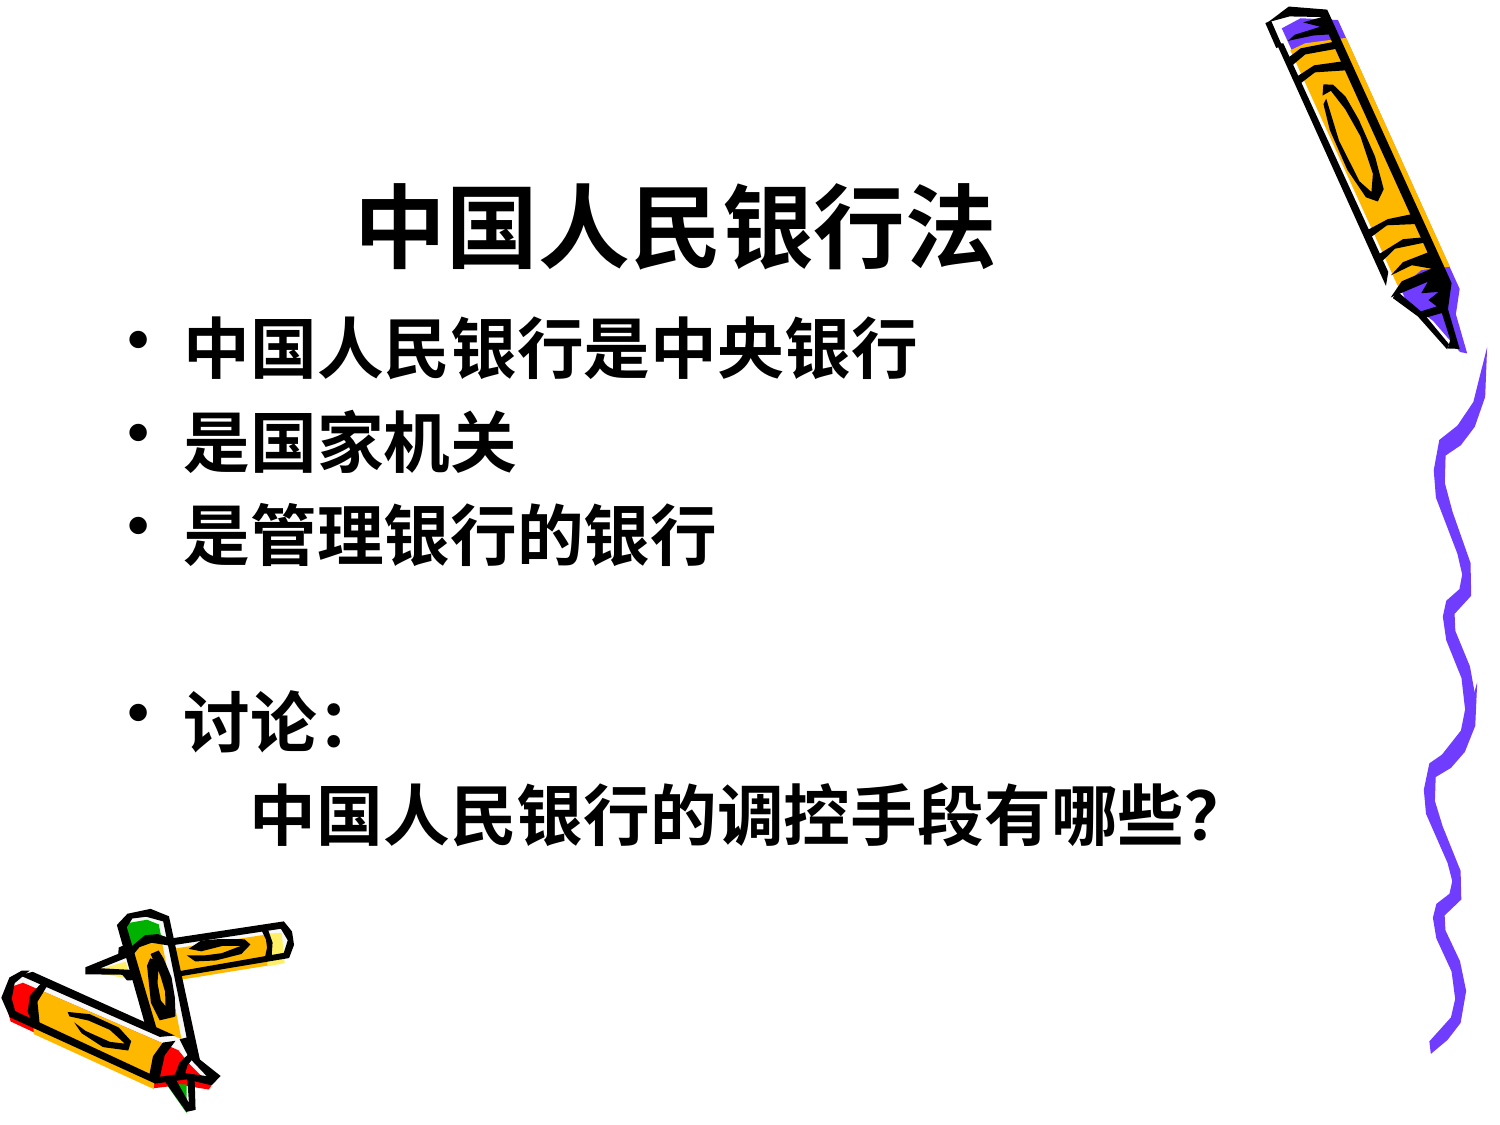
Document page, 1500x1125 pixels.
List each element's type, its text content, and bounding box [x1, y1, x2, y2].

title 中国人民银行法 [112, 24, 1240, 288]
list 中国人民银行是中央银行 是国家机关 是管理银行的银行 讨论： 中国人民银行的调控手段有哪些？ [112, 299, 1376, 901]
